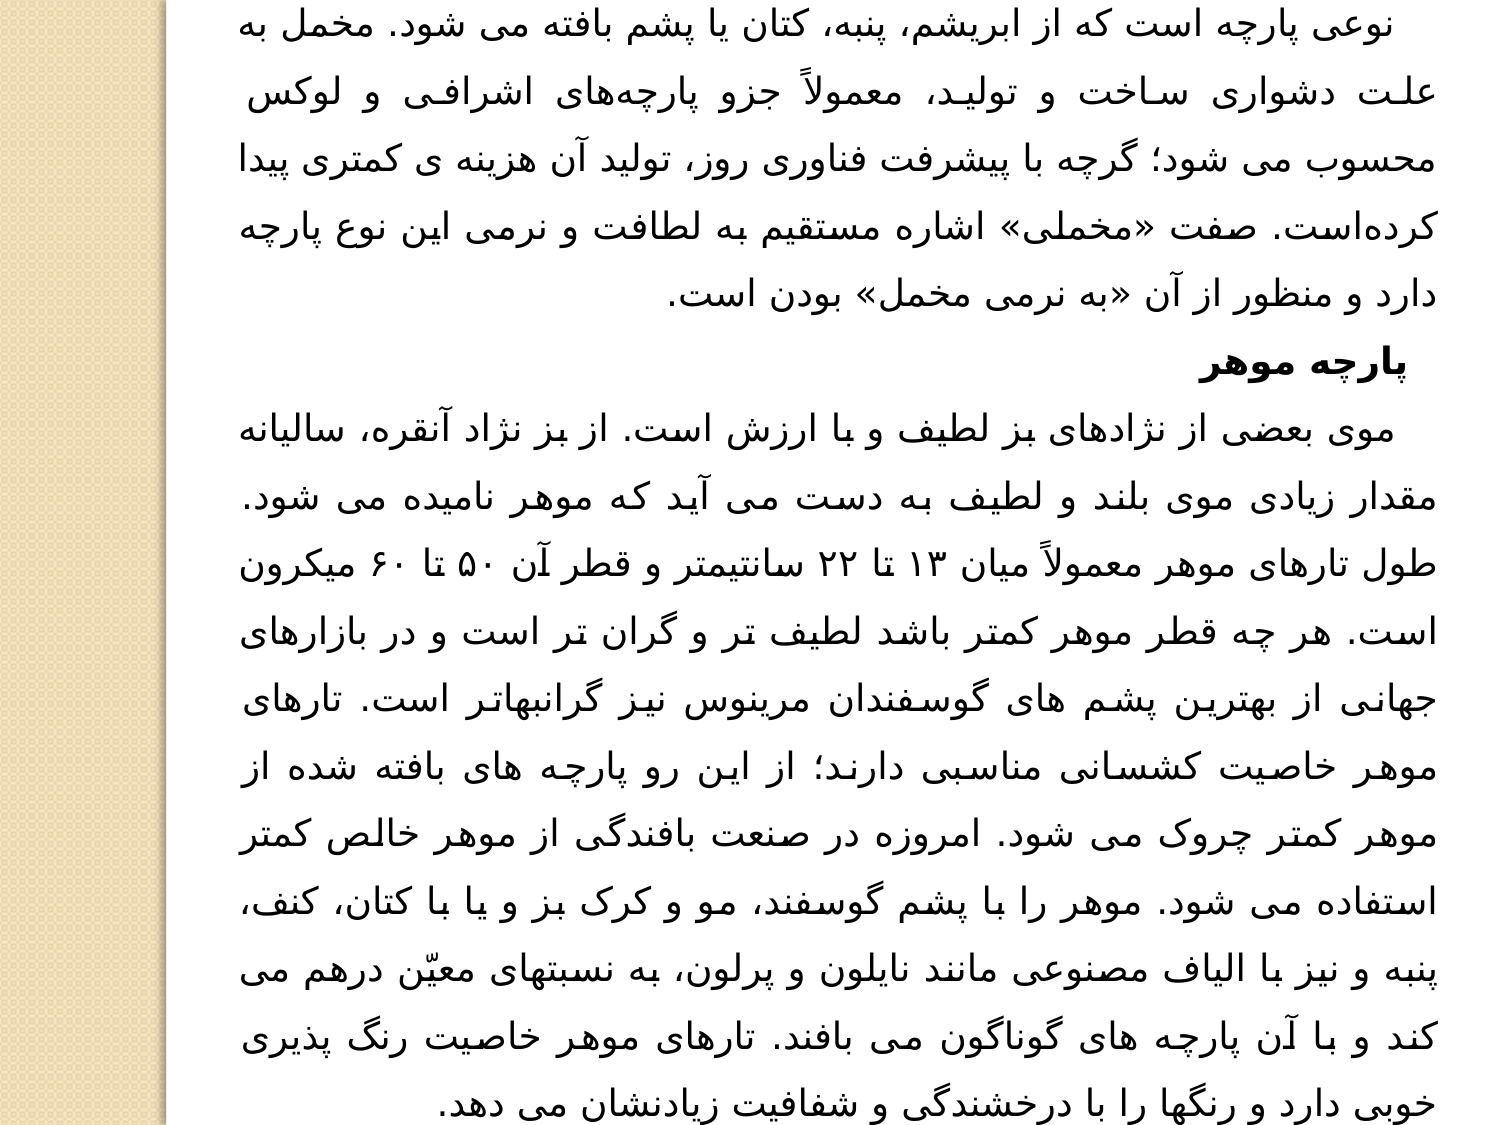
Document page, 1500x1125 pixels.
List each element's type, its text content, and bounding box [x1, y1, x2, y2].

text_box پارچه مخمل نوعی پارچه است که از ابریشم، پنبه، کتان یا پشم بافته می شود. مخمل به علت دشواری ساخت و تولید، معمولاً جزو پارچه‌های اشرافی و لوکس محسوب می شود؛ گرچه با پیشرفت فناوری روز، تولید آن هزینه ی کمتری پیدا کرده‌است. صفت «مخملی» اشاره مستقیم به لطافت و نرمی این نوع پارچه دارد و منظور از آن «به نرمی مخمل» بودن است. پارچه موهر موی بعضی از نژادهای بز لطیف و با ارزش است. از بز نژاد آنقره، سالیانه مقدار زیادی موی بلند و لطیف به دست می آید که موهر نامیده می شود. طول تارهای موهر معمولاً میان ١٣ تا ٢٢ سانتیمتر و قطر آن ۵٠ تا ۶٠ میکرون است. هر چه قطر موهر کمتر باشد لطیف تر و گران تر است و در بازارهای جهانی از بهترین پشم های گوسفندان مرینوس نیز گرانبهاتر است. تارهای موهر خاصیت کشسانی مناسبی دارند؛ از این رو پارچه های بافته شده از موهر کمتر چروک می شود. امروزه در صنعت بافندگی از موهر خالص کمتر استفاده می شود. موهر را با پشم گوسفند، مو و کرک بز و یا با کتان، کنف، پنبه و نیز با الیاف مصنوعی مانند نایلون و پرلون، به نسبتهای معیّن درهم می کند و با آن پارچه های گوناگون می بافند. تارهای موهر خاصیت رنگ پذیری خوبی دارد و رنگها را با درخشندگی و شفافیت زیادنشان می دهد. [222, 0, 1453, 1125]
